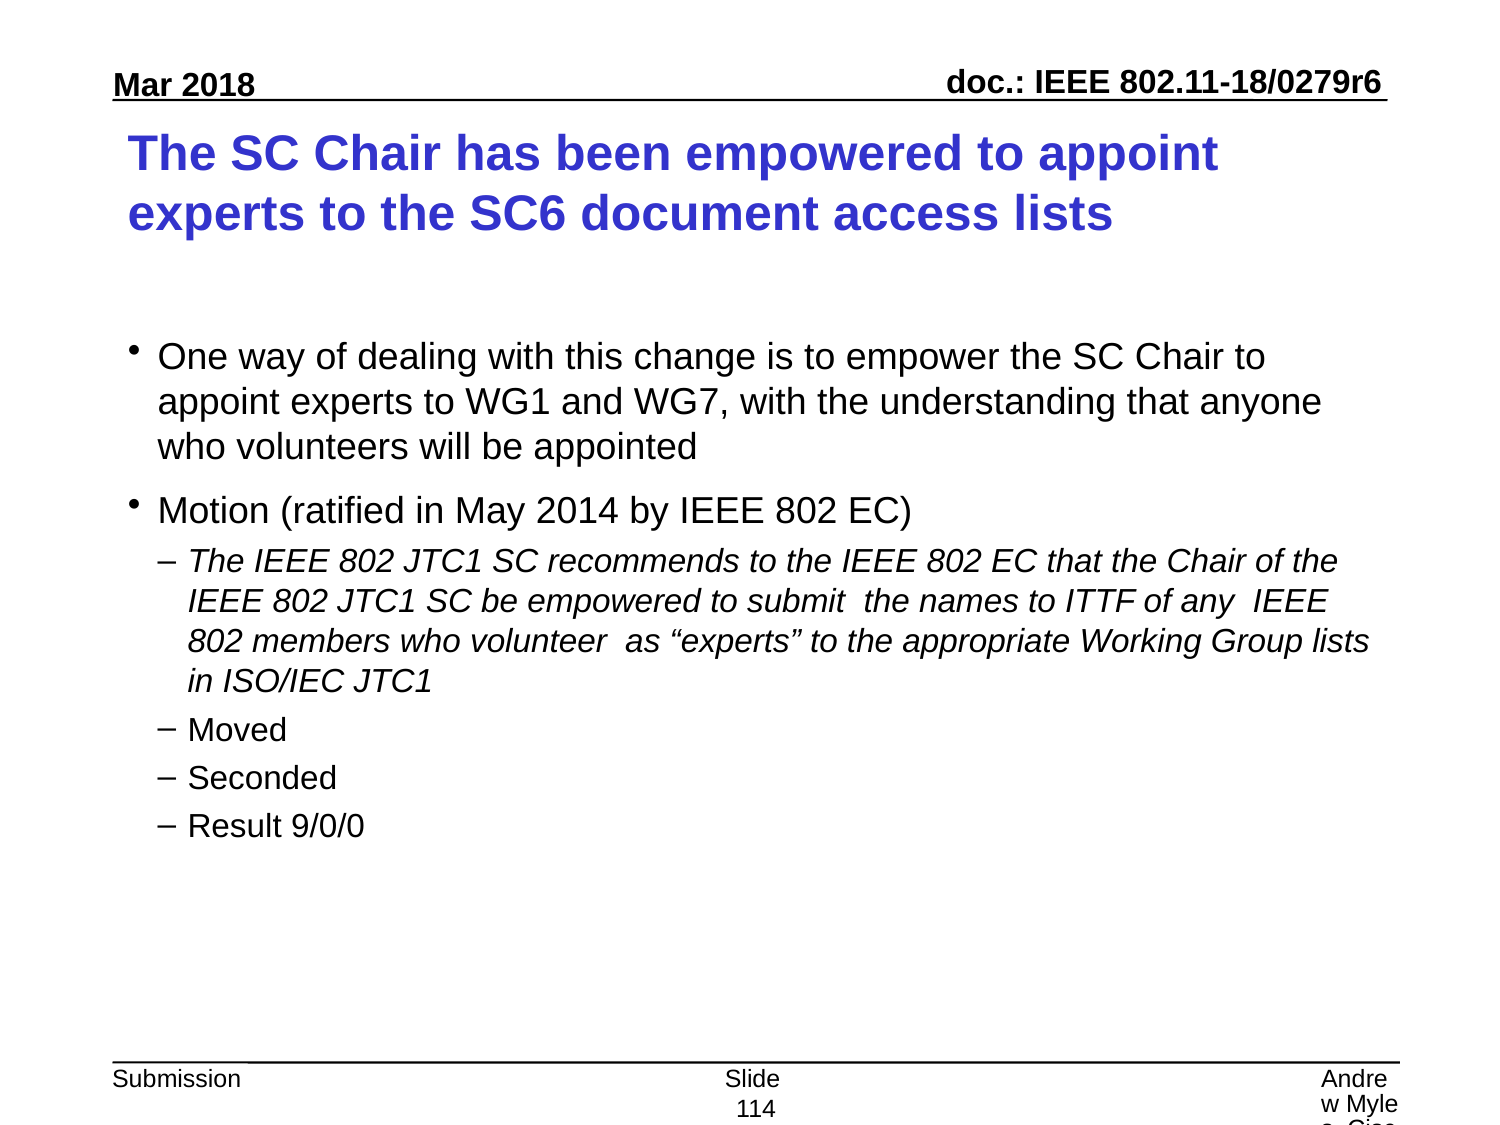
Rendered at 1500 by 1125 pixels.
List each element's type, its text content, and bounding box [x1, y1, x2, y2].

title The SC Chair has been empowered to appoint experts to the SC6 document access lists [112, 112, 1388, 288]
slide_number Slide 114 [709, 1061, 803, 1093]
list One way of dealing with this change is to empower the SC Chair to appoint experts to WG1 and WG7, with the understanding that anyone who volunteers will be appointed Motion (ratified in May 2014 by IEEE 802 EC) The IEEE 802 JTC1 SC recommends to the IEEE 802 EC that the Chair of the IEEE 802 JTC1 SC be empowered to submit the names to ITTF of any IEEE 802 members who volunteer as “experts” to the appropriate Working Group lists in ISO/IEC JTC1 Moved Seconded Result 9/0/0 [112, 324, 1388, 1000]
footer Andrew Myles, Cisco [1320, 1061, 1402, 1093]
